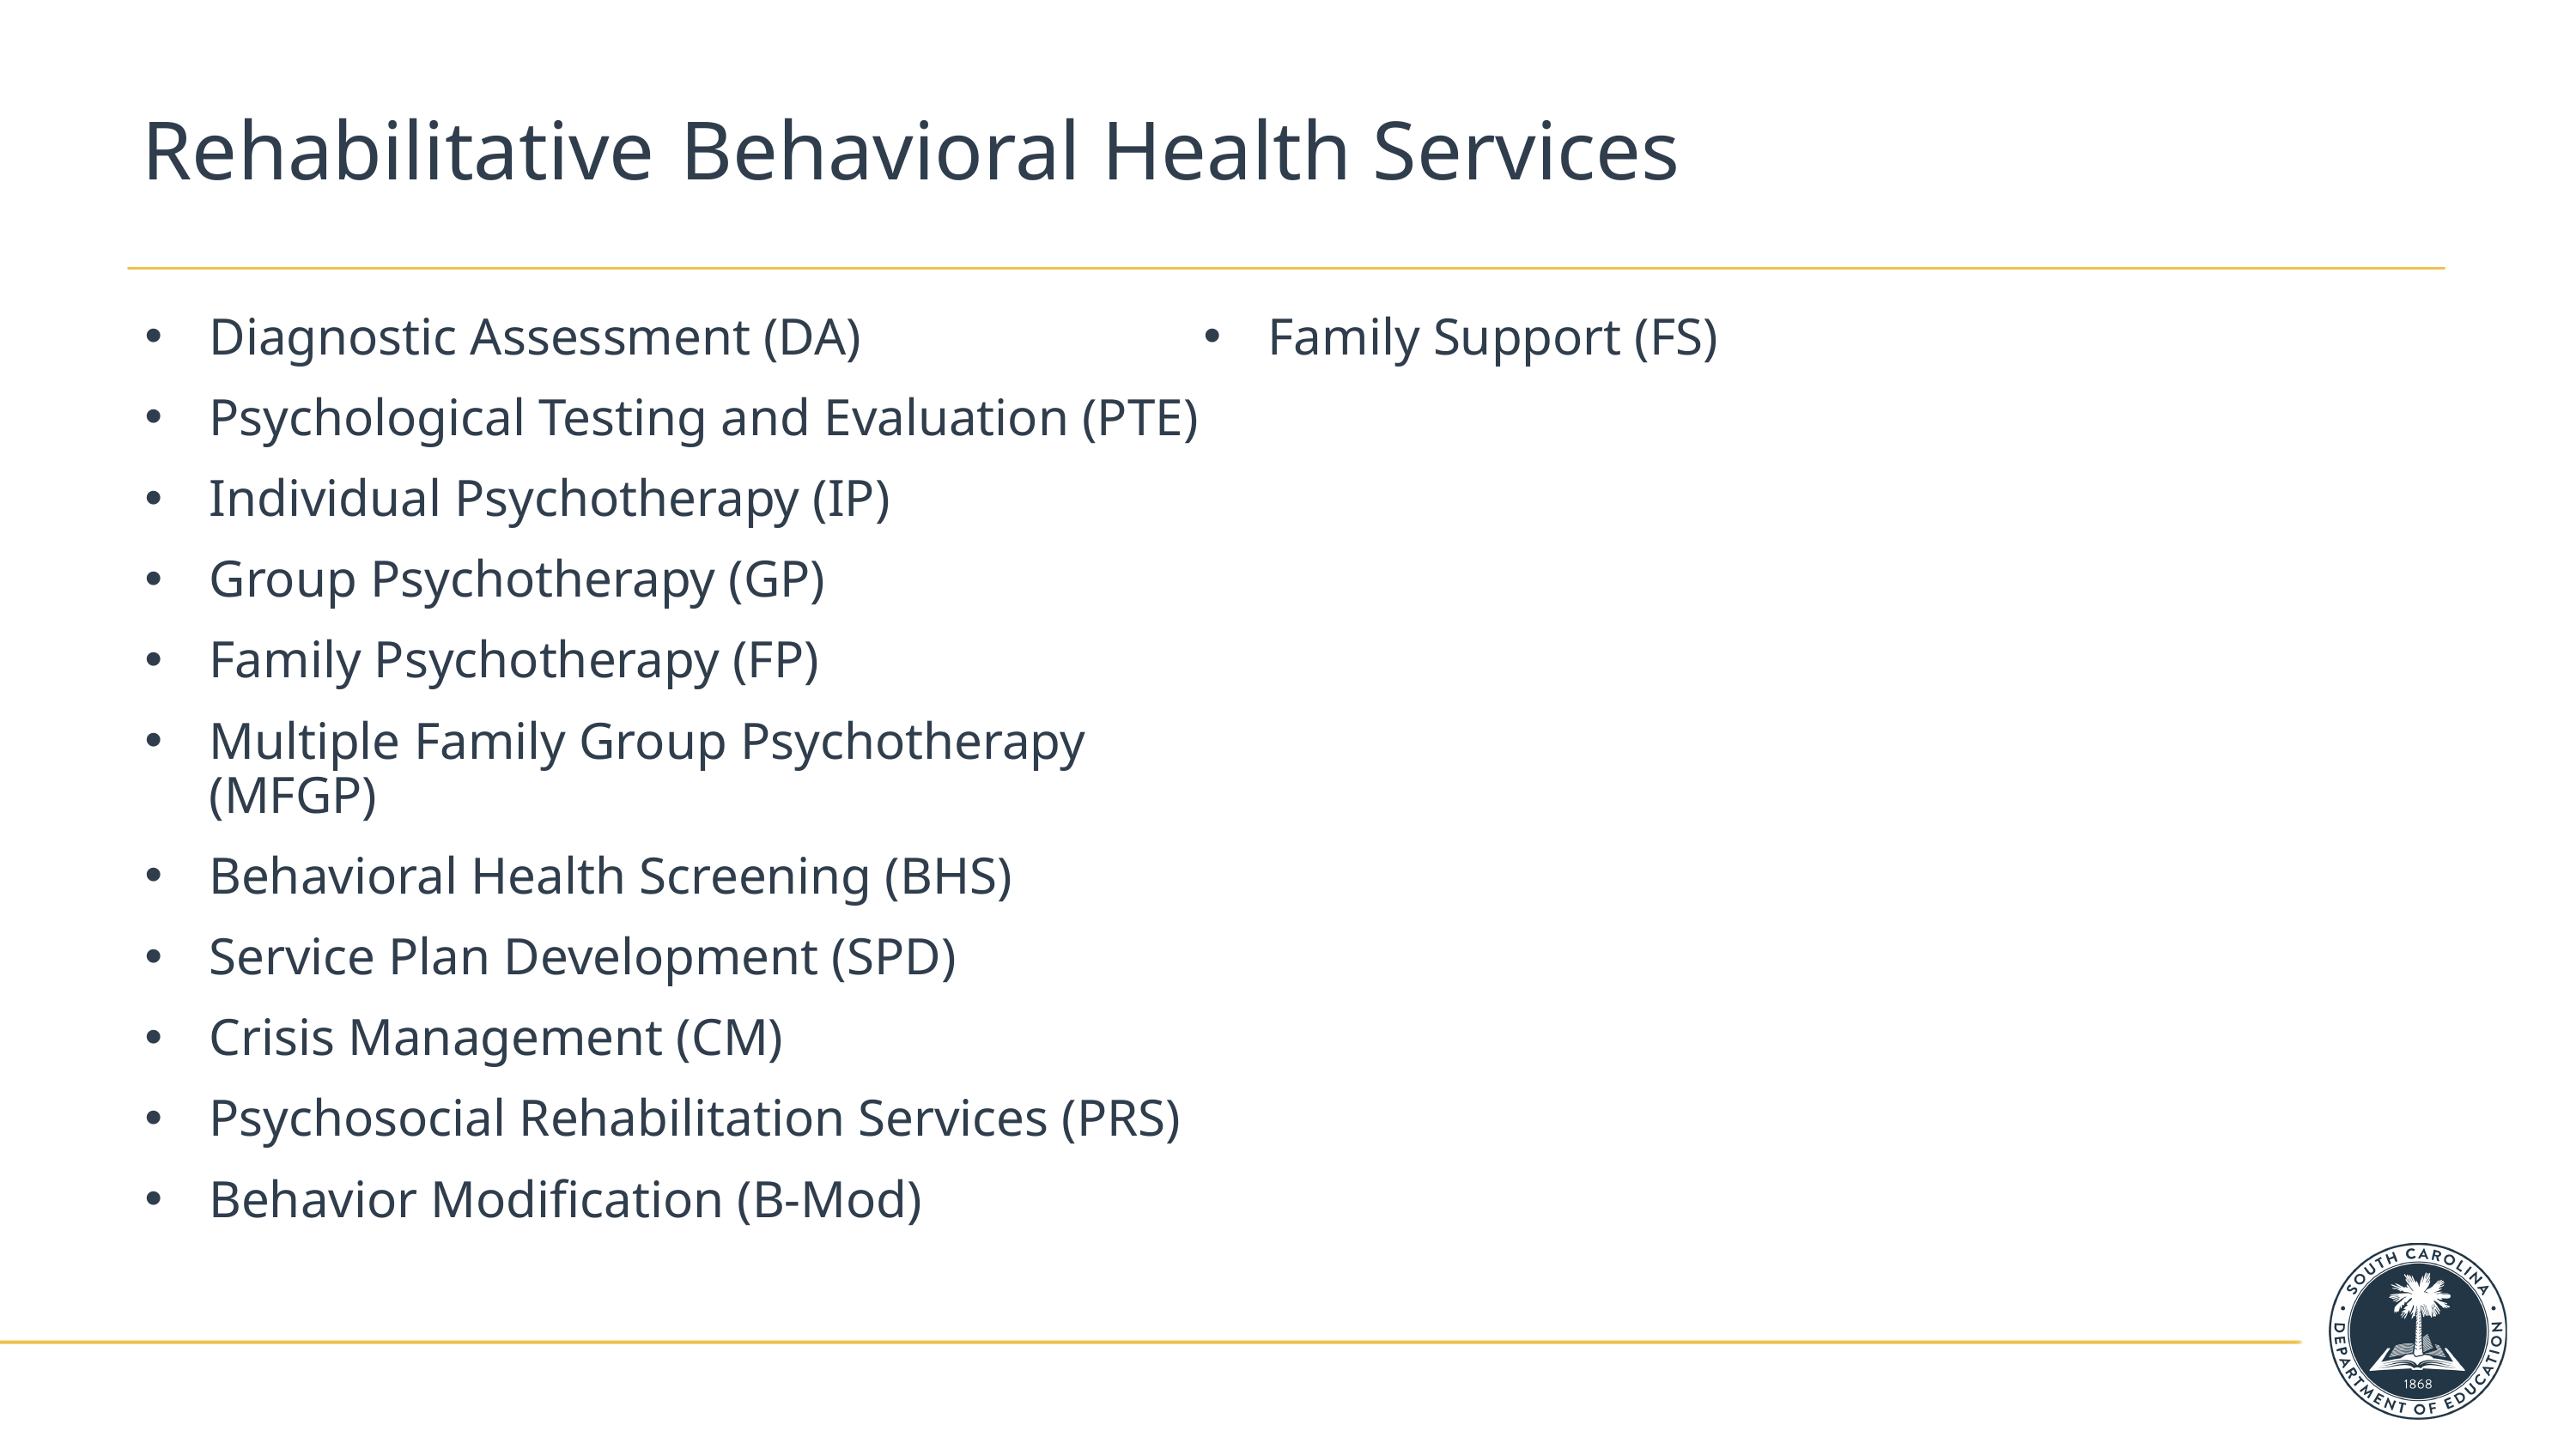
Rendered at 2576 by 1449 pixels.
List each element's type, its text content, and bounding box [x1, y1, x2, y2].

title Rehabilitative Behavioral Health Services [129, 76, 2447, 232]
list Diagnostic Assessment (DA) Psychological Testing and Evaluation (PTE) Individual Psychotherapy (IP) Group Psychotherapy (GP) Family Psychotherapy (FP) Multiple Family Group Psychotherapy (MFGP) Behavioral Health Screening (BHS) Service Plan Development (SPD) Crisis Management (CM) Psychosocial Rehabilitation Services (PRS) Behavior Modification (B-Mod) Family Support (FS) [131, 305, 2275, 1304]
picture [2329, 1243, 2507, 1420]
